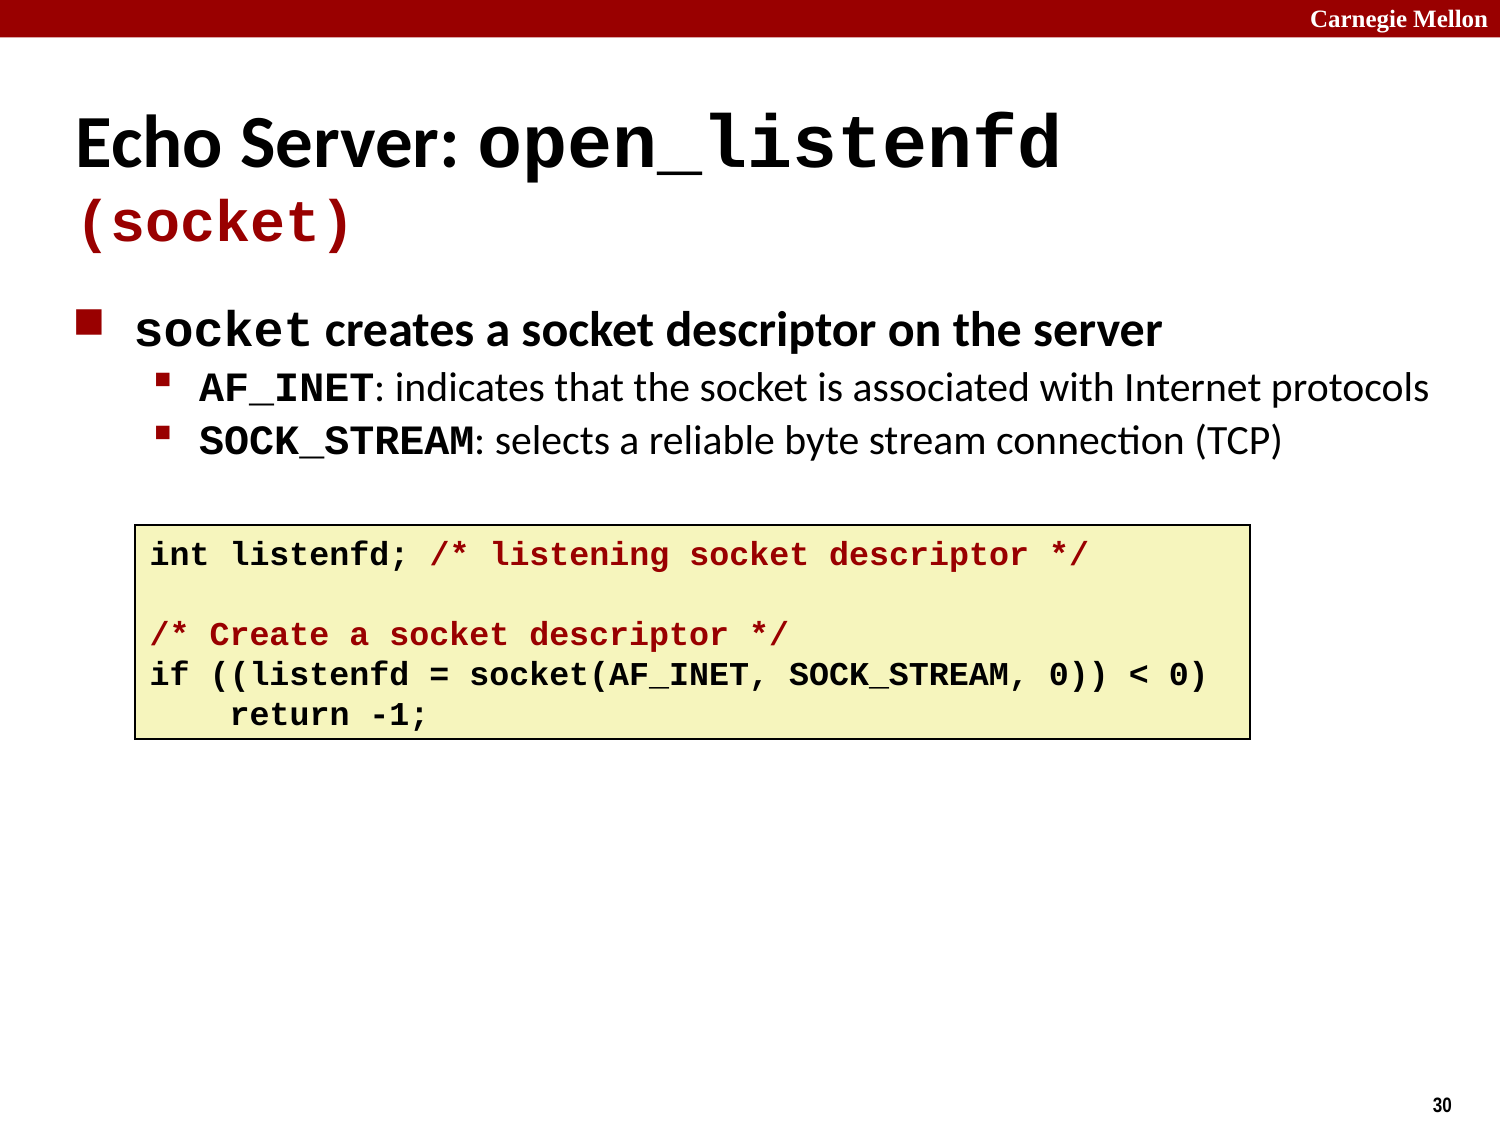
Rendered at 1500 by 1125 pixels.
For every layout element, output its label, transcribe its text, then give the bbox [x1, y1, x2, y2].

title Echo Server: open_listenfd (socket) [60, 82, 1338, 263]
text_box int listenfd; /* listening socket descriptor */ /* Create a socket descriptor */ if ((listenfd = socket(AF_INET, SOCK_STREAM, 0)) < 0) return -1; [134, 524, 1250, 740]
list socket creates a socket descriptor on the server AF_INET: indicates that the socket is associated with Internet protocols SOCK_STREAM: selects a reliable byte stream connection (TCP) [62, 298, 1500, 538]
